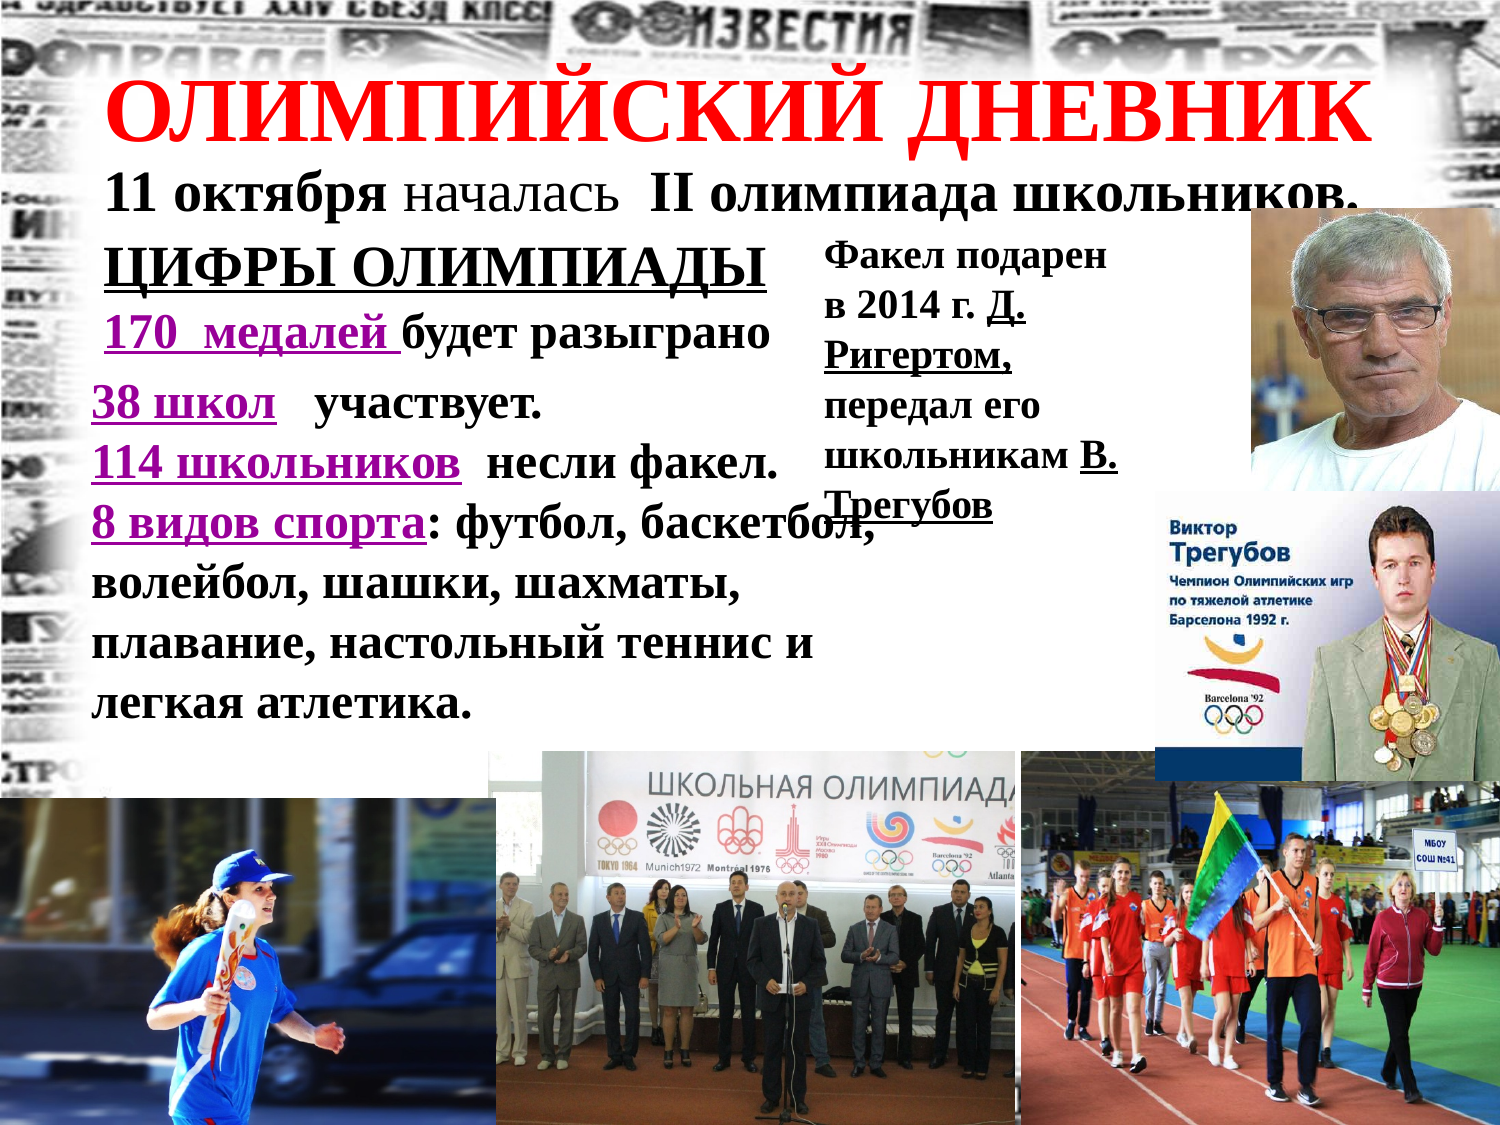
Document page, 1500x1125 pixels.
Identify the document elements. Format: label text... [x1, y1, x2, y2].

table_cell Г 599 [1015, 760, 1021, 1125]
picture [0, 0, 1500, 1125]
